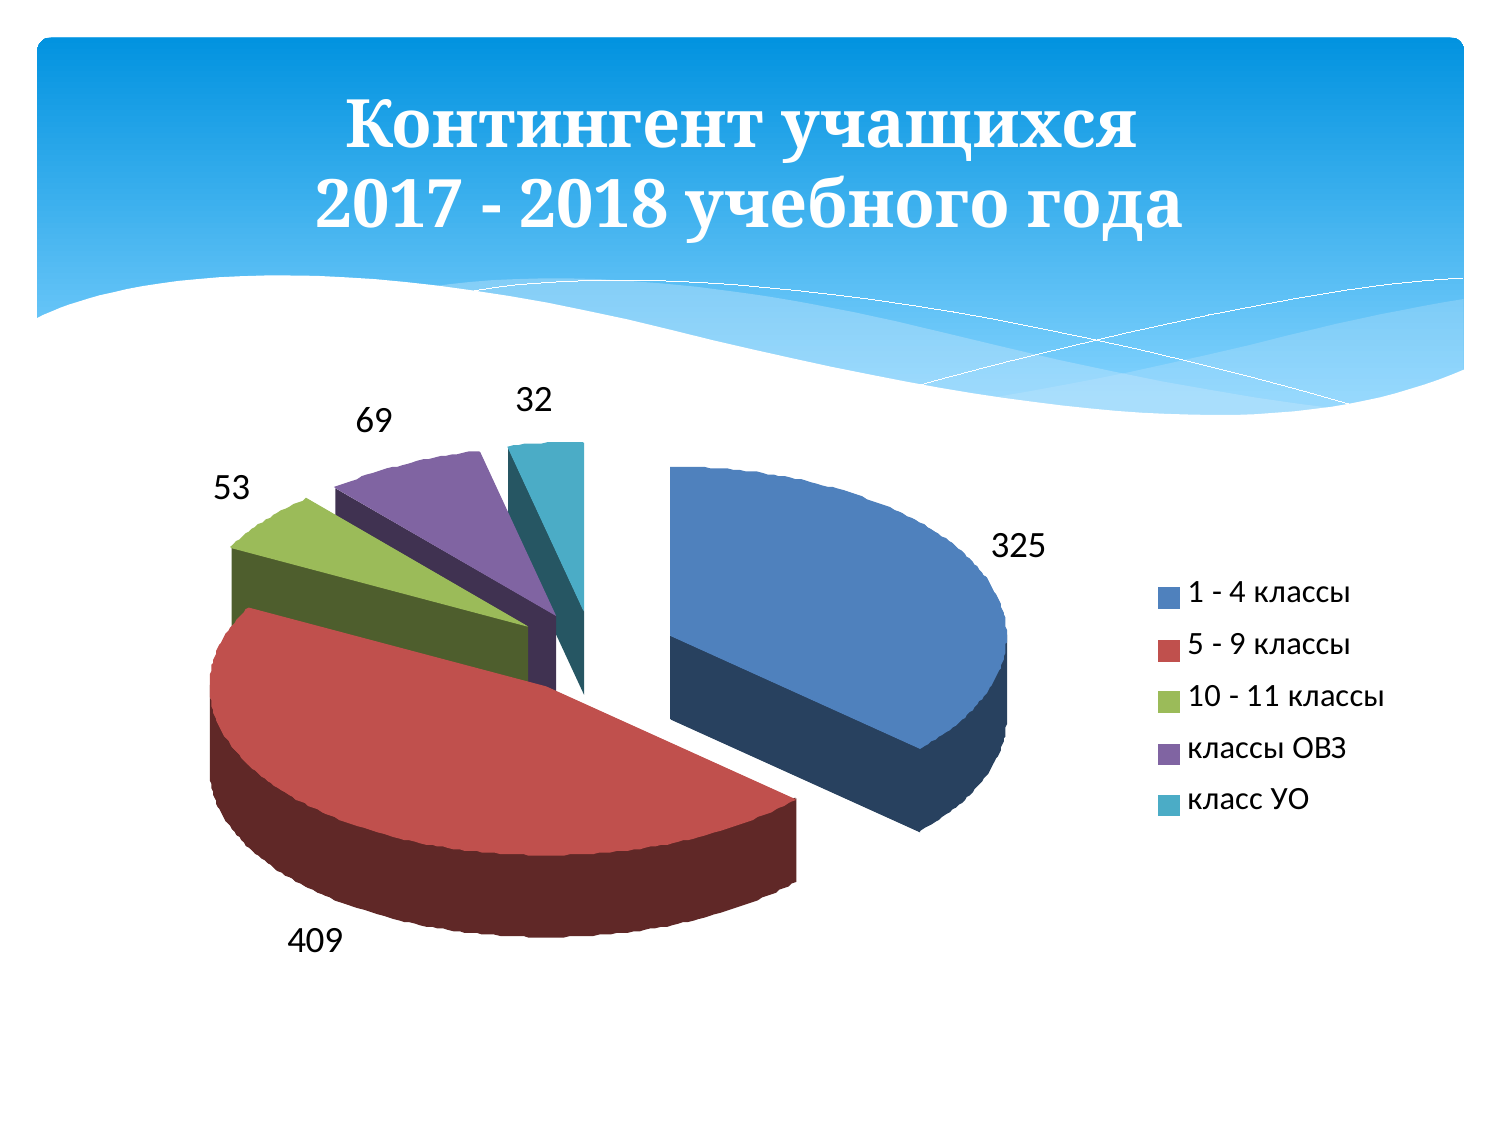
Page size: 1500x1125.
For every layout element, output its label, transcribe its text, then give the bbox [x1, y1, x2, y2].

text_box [28, 361, 1435, 1044]
title Контингент учащихся 2017 - 2018 учебного года [40, 42, 1460, 280]
